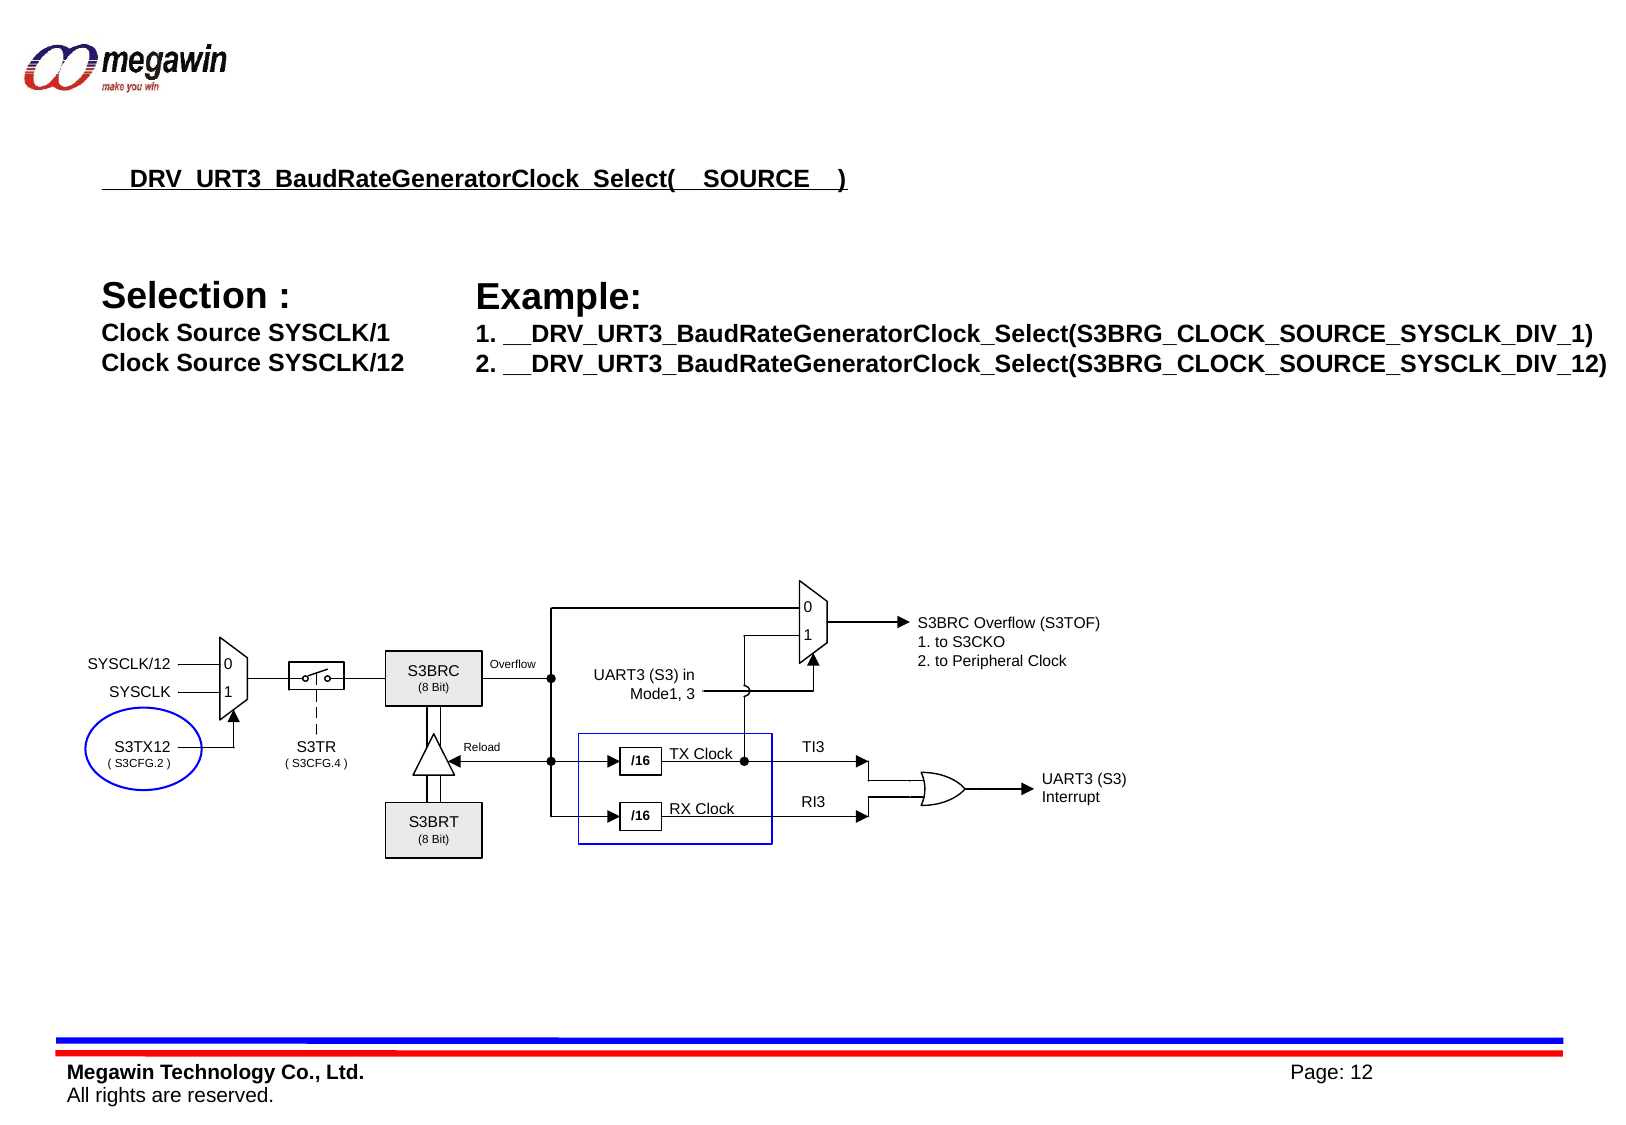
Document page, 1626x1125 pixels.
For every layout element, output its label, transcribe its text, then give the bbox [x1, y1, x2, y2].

text_box Example: 1. __DRV_URT3_BaudRateGeneratorClock_Select(S3BRG_CLOCK_SOURCE_SYSCLK_DIV_1) 2. __DRV_URT3_BaudRateGeneratorClock_Select(S3BRG_CLOCK_SOURCE_SYSCLK_DIV_12) [460, 264, 1625, 385]
text_box __DRV_URT3_BaudRateGeneratorClock_Select(__SOURCE__) [87, 154, 863, 200]
text_box Selection : Clock Source SYSCLK/1 Clock Source SYSCLK/12 [86, 263, 420, 384]
picture [19, 37, 231, 97]
picture [85, 577, 1134, 861]
